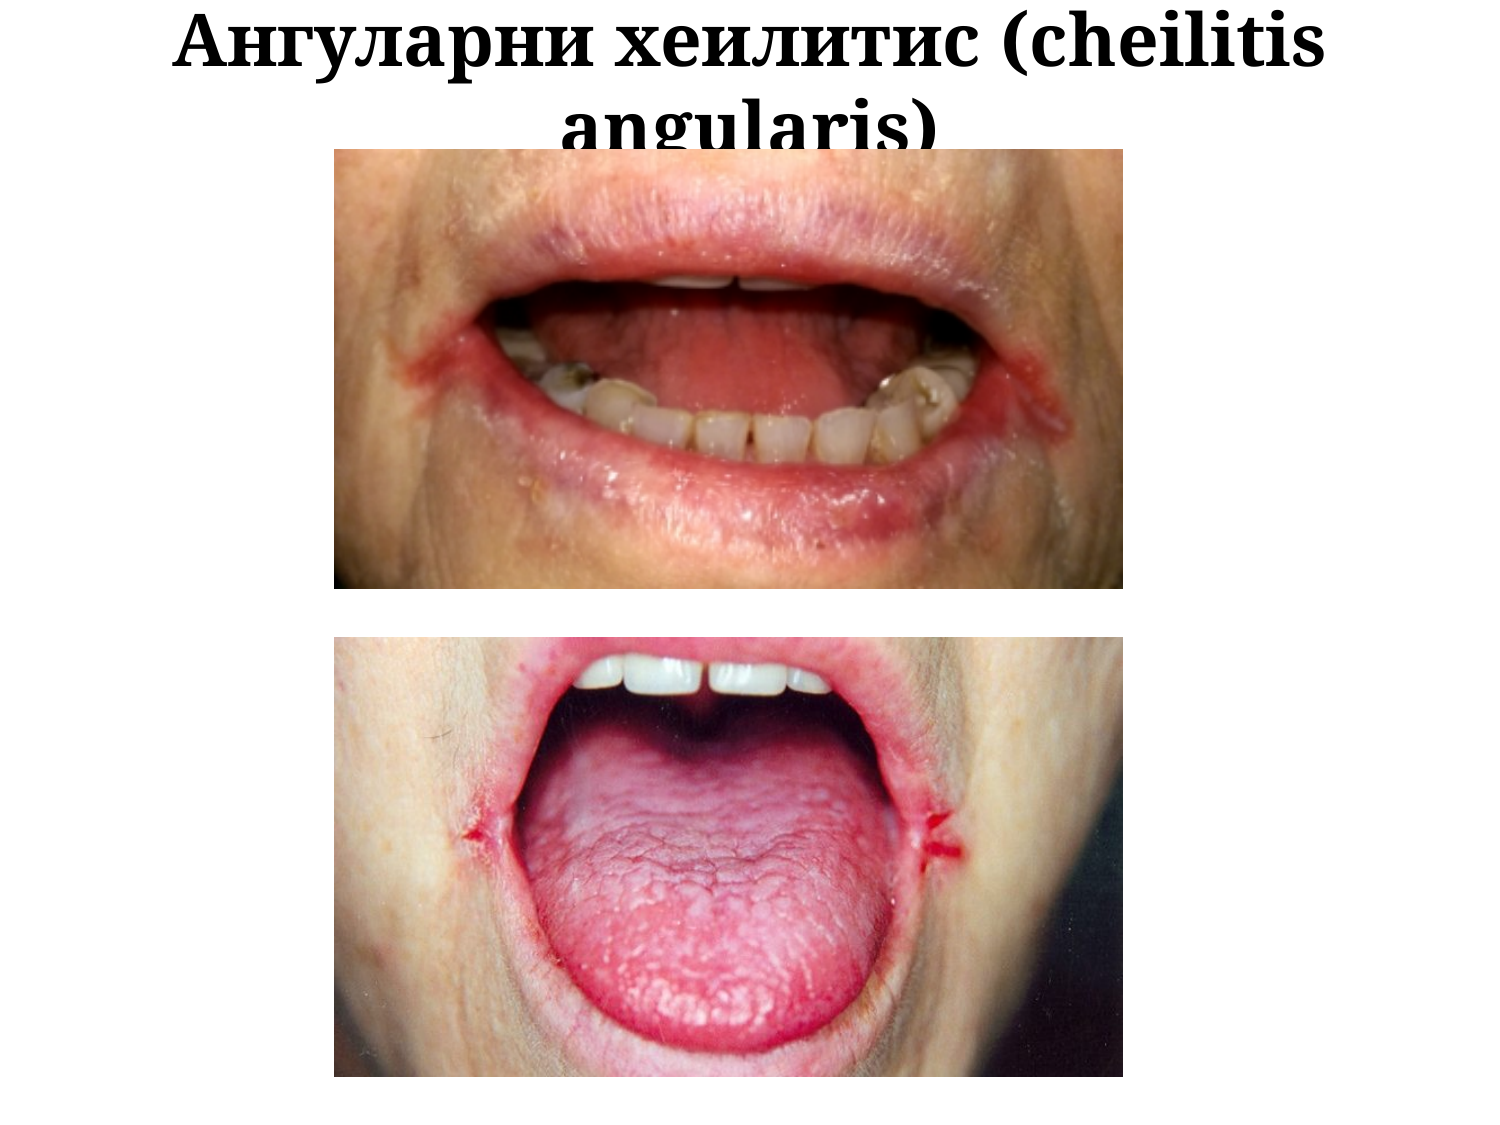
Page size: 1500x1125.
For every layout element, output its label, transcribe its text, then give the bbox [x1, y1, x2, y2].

picture [334, 637, 1123, 1077]
text_box Ангуларни хеилитис (сheilitis angularis) [0, 12, 1500, 151]
picture [334, 149, 1123, 590]
